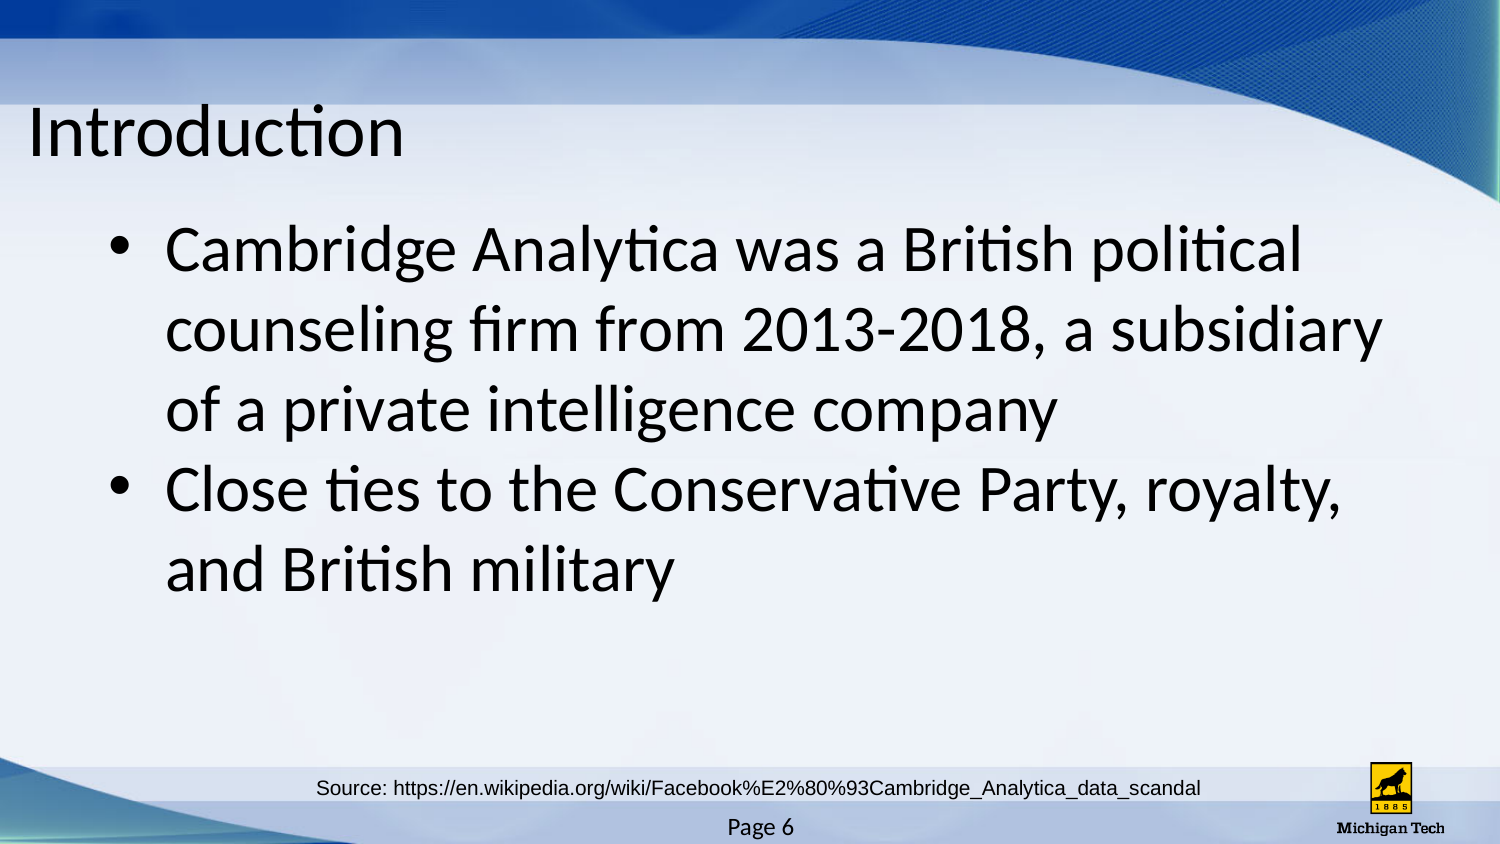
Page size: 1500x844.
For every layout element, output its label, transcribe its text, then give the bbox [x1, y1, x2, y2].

list Cambridge Analytica was a British political counseling firm from 2013-2018, a subsidiary of a private intelligence company Close ties to the Conservative Party, royalty, and British military [75, 196, 1425, 797]
picture [0, 0, 1500, 844]
text_box Source: https://en.wikipedia.org/wiki/Facebook%E2%80%93Cambridge_Analytica_data_scandal [301, 767, 1285, 808]
title Introduction [12, 56, 1263, 197]
